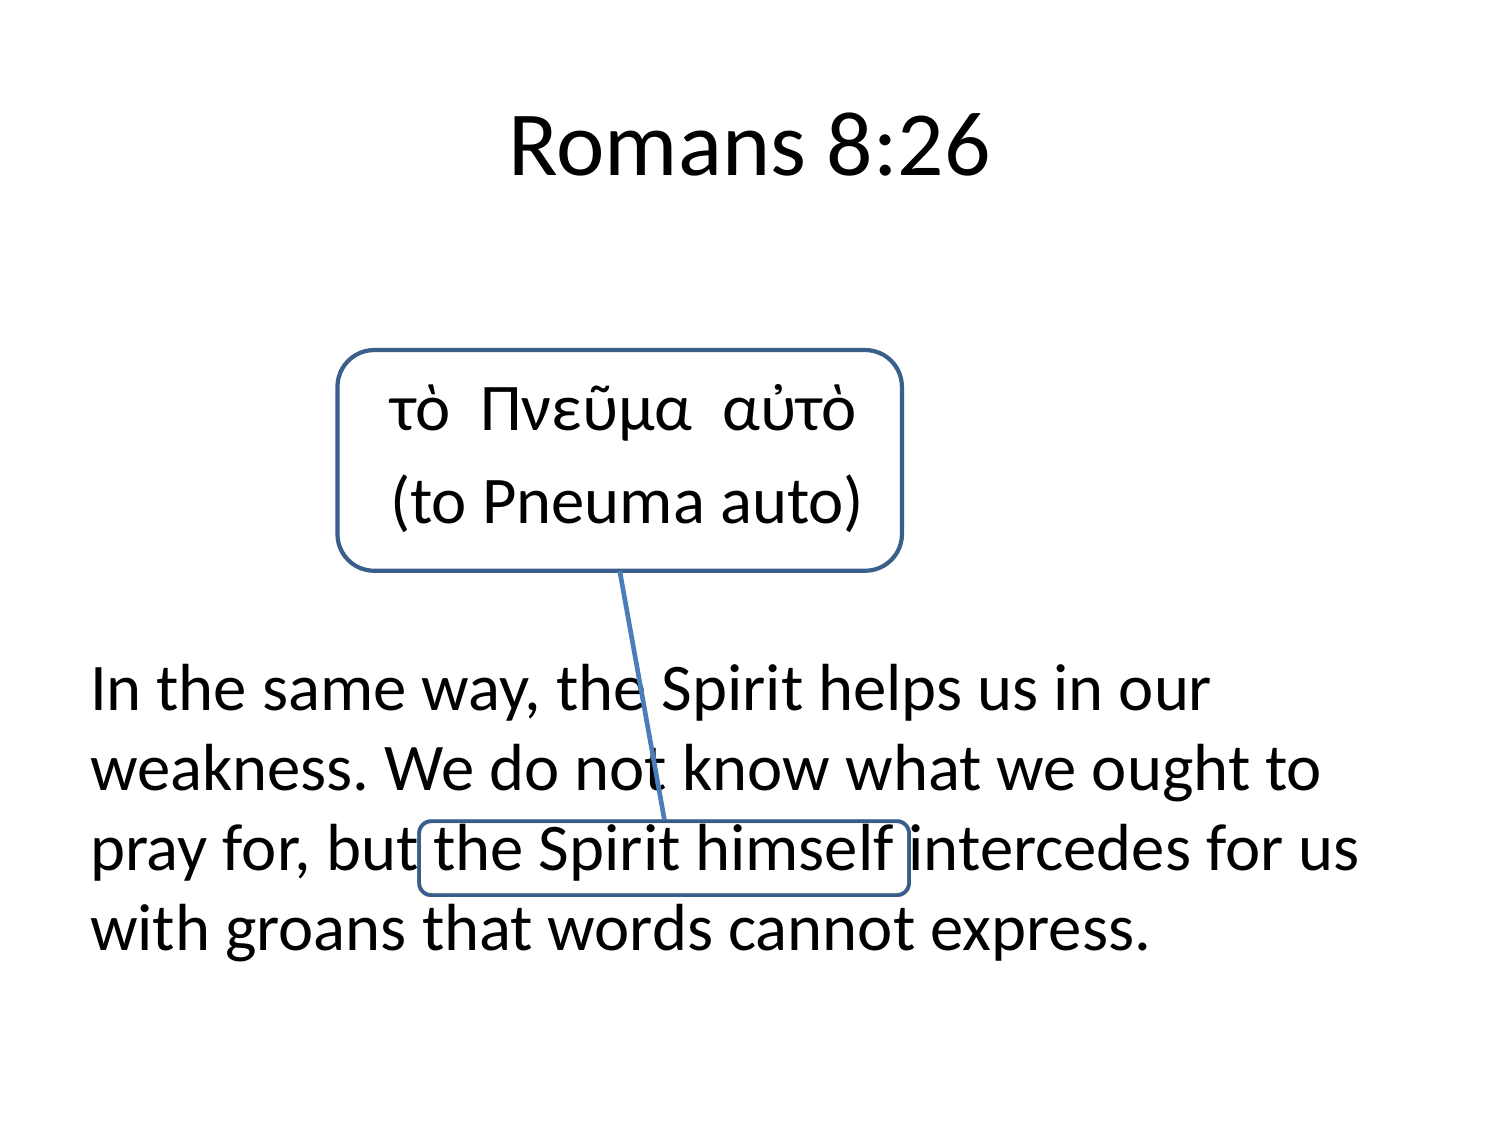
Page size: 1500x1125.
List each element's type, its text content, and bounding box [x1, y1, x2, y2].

picture [417, 819, 912, 898]
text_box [619, 570, 665, 820]
text_box [335, 347, 905, 573]
title Romans 8:26 [75, 45, 1425, 233]
list τὸ Πνεῦμα αὐτὸ (to Pneuma auto) In the same way, the Spirit helps us in our weakness. We do not know what we ought to pray for, but the Spirit himself intercedes for us with groans that words cannot express. [75, 262, 1425, 1005]
